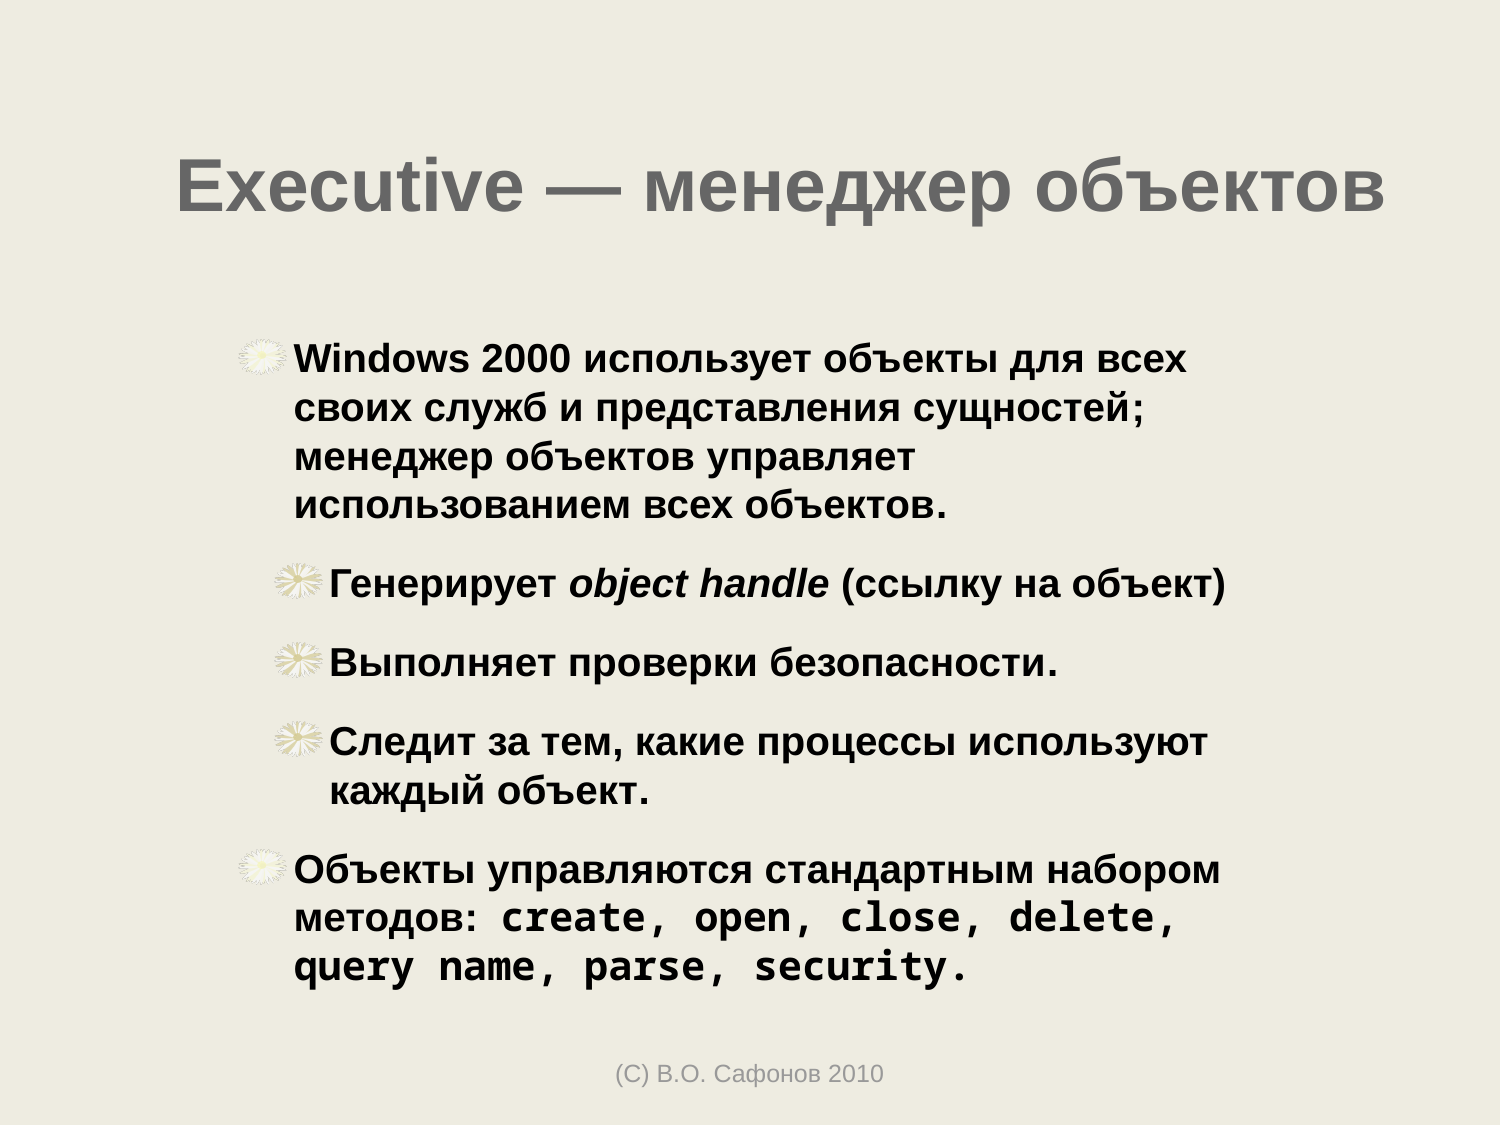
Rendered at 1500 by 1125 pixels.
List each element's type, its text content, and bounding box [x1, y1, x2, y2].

picture [274, 721, 323, 757]
picture [274, 642, 323, 678]
picture [274, 563, 323, 599]
footer (С) В.О. Сафонов 2010 [512, 1042, 988, 1103]
title Executive — менеджер объектов [112, 99, 1451, 263]
picture [238, 339, 287, 375]
list Windows 2000 использует объекты для всех своих служб и представления сущностей; менеджер объектов управляет использованием всех объектов. Генерирует object handle (ссылку на объект) Выполняет проверки безопасности. Следит за тем, какие процессы используют каждый объект. Объекты управляются стандартным набором методов: create, open, close, delete, query name, parse, security. [223, 324, 1276, 1005]
picture [238, 849, 287, 885]
